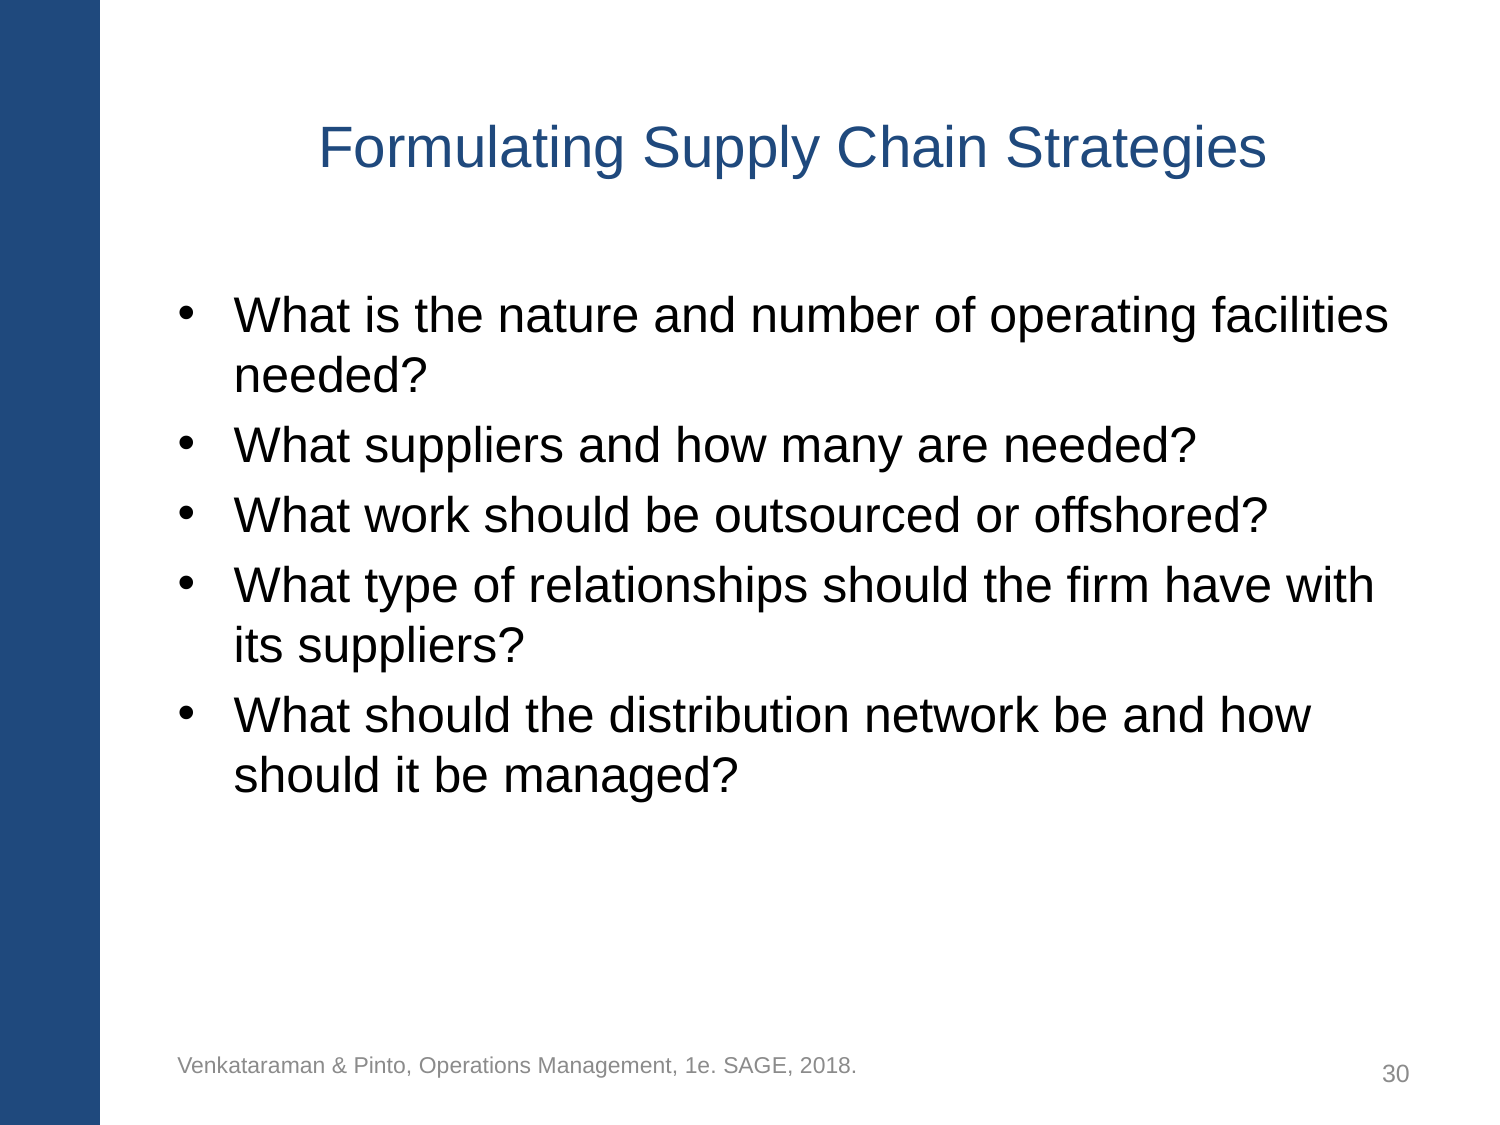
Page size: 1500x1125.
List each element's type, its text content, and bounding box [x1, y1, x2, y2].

slide_number 30 [1350, 1042, 1425, 1103]
title Formulating Supply Chain Strategies [162, 50, 1425, 238]
list What is the nature and number of operating facilities needed? What suppliers and how many are needed? What work should be outsourced or offshored? What type of relationships should the firm have with its suppliers? What should the distribution network be and how should it be managed? [162, 275, 1425, 1005]
footer Venkataraman & Pinto, Operations Management, 1e. SAGE, 2018. [162, 1042, 1313, 1103]
